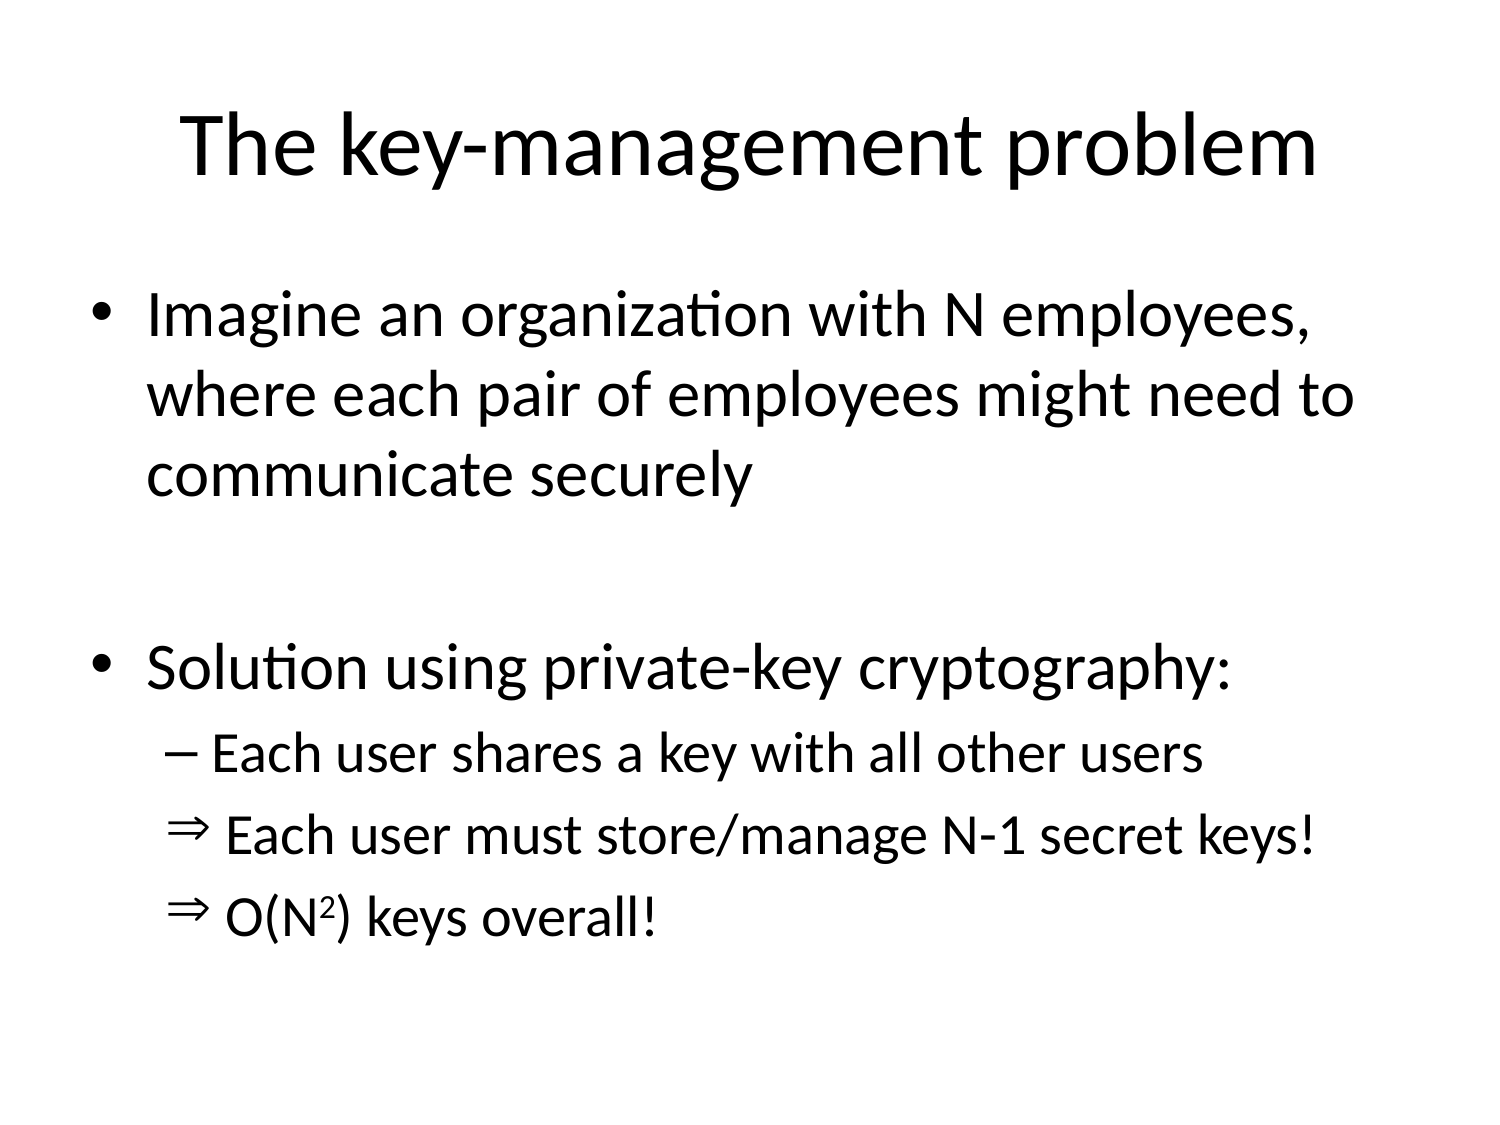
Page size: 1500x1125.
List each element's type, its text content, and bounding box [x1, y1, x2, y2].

list Imagine an organization with N employees, where each pair of employees might need to communicate securely Solution using private-key cryptography: Each user shares a key with all other users Each user must store/manage N-1 secret keys! O(N2) keys overall! [75, 262, 1425, 1005]
title The key-management problem [75, 45, 1425, 233]
